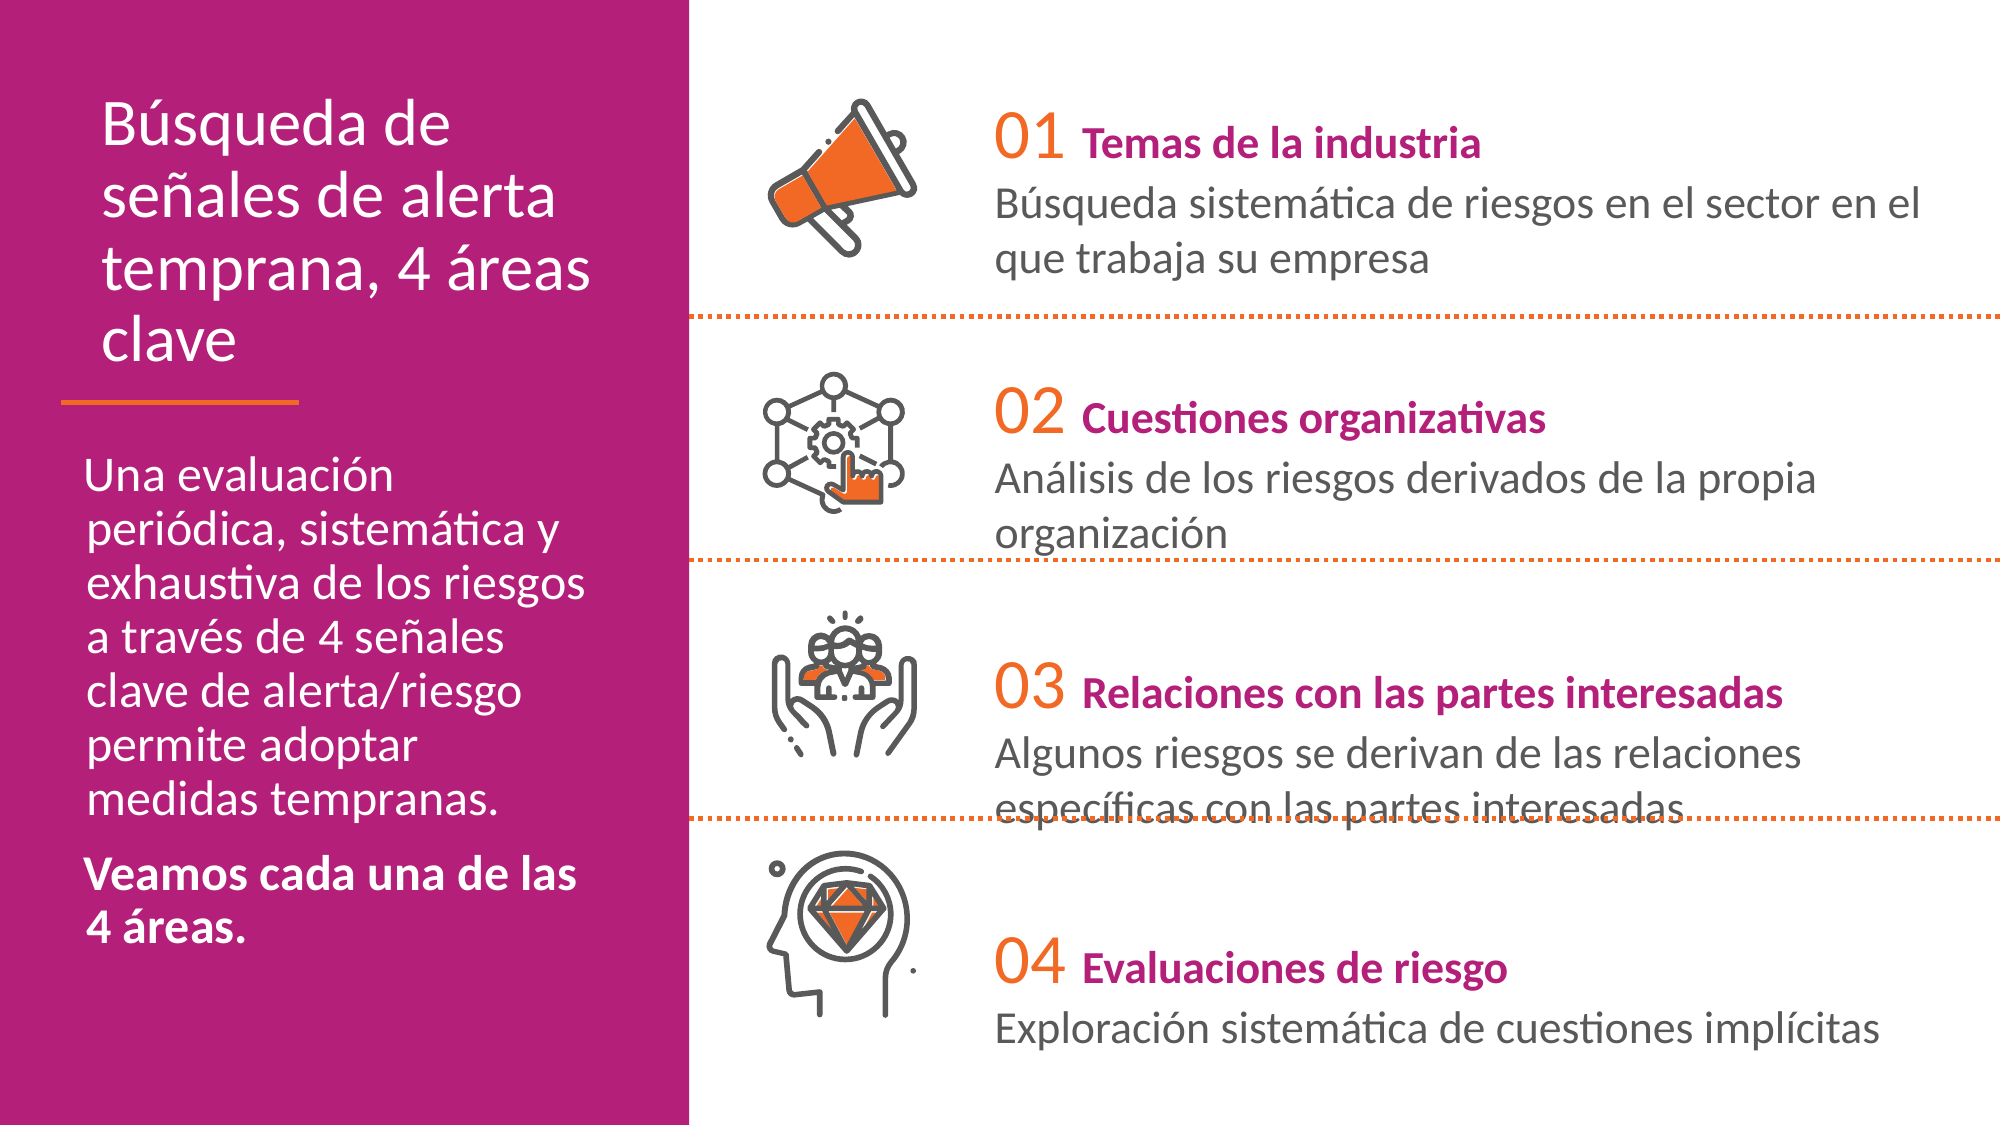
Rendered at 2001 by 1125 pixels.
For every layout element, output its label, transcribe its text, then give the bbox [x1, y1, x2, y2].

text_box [767, 98, 918, 258]
list Búsqueda de señales de alerta temprana, 4 áreas clave [86, 80, 620, 389]
text_box 01 Temas de la industria Búsqueda sistemática de riesgos en el sector en el que trabaja su empresa 02 Cuestiones organizativas Análisis de los riesgos derivados de la propia organización 03 Relaciones con las partes interesadas Algunos riesgos se derivan de las relaciones específicas con las partes interesadas 04 Evaluaciones de riesgo Exploración sistemática de cuestiones implícitas [979, 561, 1960, 818]
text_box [771, 610, 918, 758]
text_box [61, 400, 299, 405]
text_box 01 Temas de la industria Búsqueda sistemática de riesgos en el sector en el que trabaja su empresa 02 Cuestiones organizativas Análisis de los riesgos derivados de la propia organización 03 Relaciones con las partes interesadas Algunos riesgos se derivan de las relaciones específicas con las partes interesadas 04 Evaluaciones de riesgo Exploración sistemática de cuestiones implícitas [979, 317, 1960, 559]
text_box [762, 371, 905, 514]
text_box 01 Temas de la industria Búsqueda sistemática de riesgos en el sector en el que trabaja su empresa 02 Cuestiones organizativas Análisis de los riesgos derivados de la propia organización 03 Relaciones con las partes interesadas Algunos riesgos se derivan de las relaciones específicas con las partes interesadas 04 Evaluaciones de riesgo Exploración sistemática de cuestiones implícitas [979, 80, 1960, 316]
list Una evaluación periódica, sistemática y exhaustiva de los riesgos a través de 4 señales clave de alerta/riesgo permite adoptar medidas tempranas. Veamos cada una de las 4 áreas. [68, 440, 602, 1039]
text_box 01 Temas de la industria Búsqueda sistemática de riesgos en el sector en el que trabaja su empresa 02 Cuestiones organizativas Análisis de los riesgos derivados de la propia organización 03 Relaciones con las partes interesadas Algunos riesgos se derivan de las relaciones específicas con las partes interesadas 04 Evaluaciones de riesgo Exploración sistemática de cuestiones implícitas [979, 819, 1960, 1125]
text_box [0, 0, 690, 1125]
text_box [766, 850, 917, 1018]
